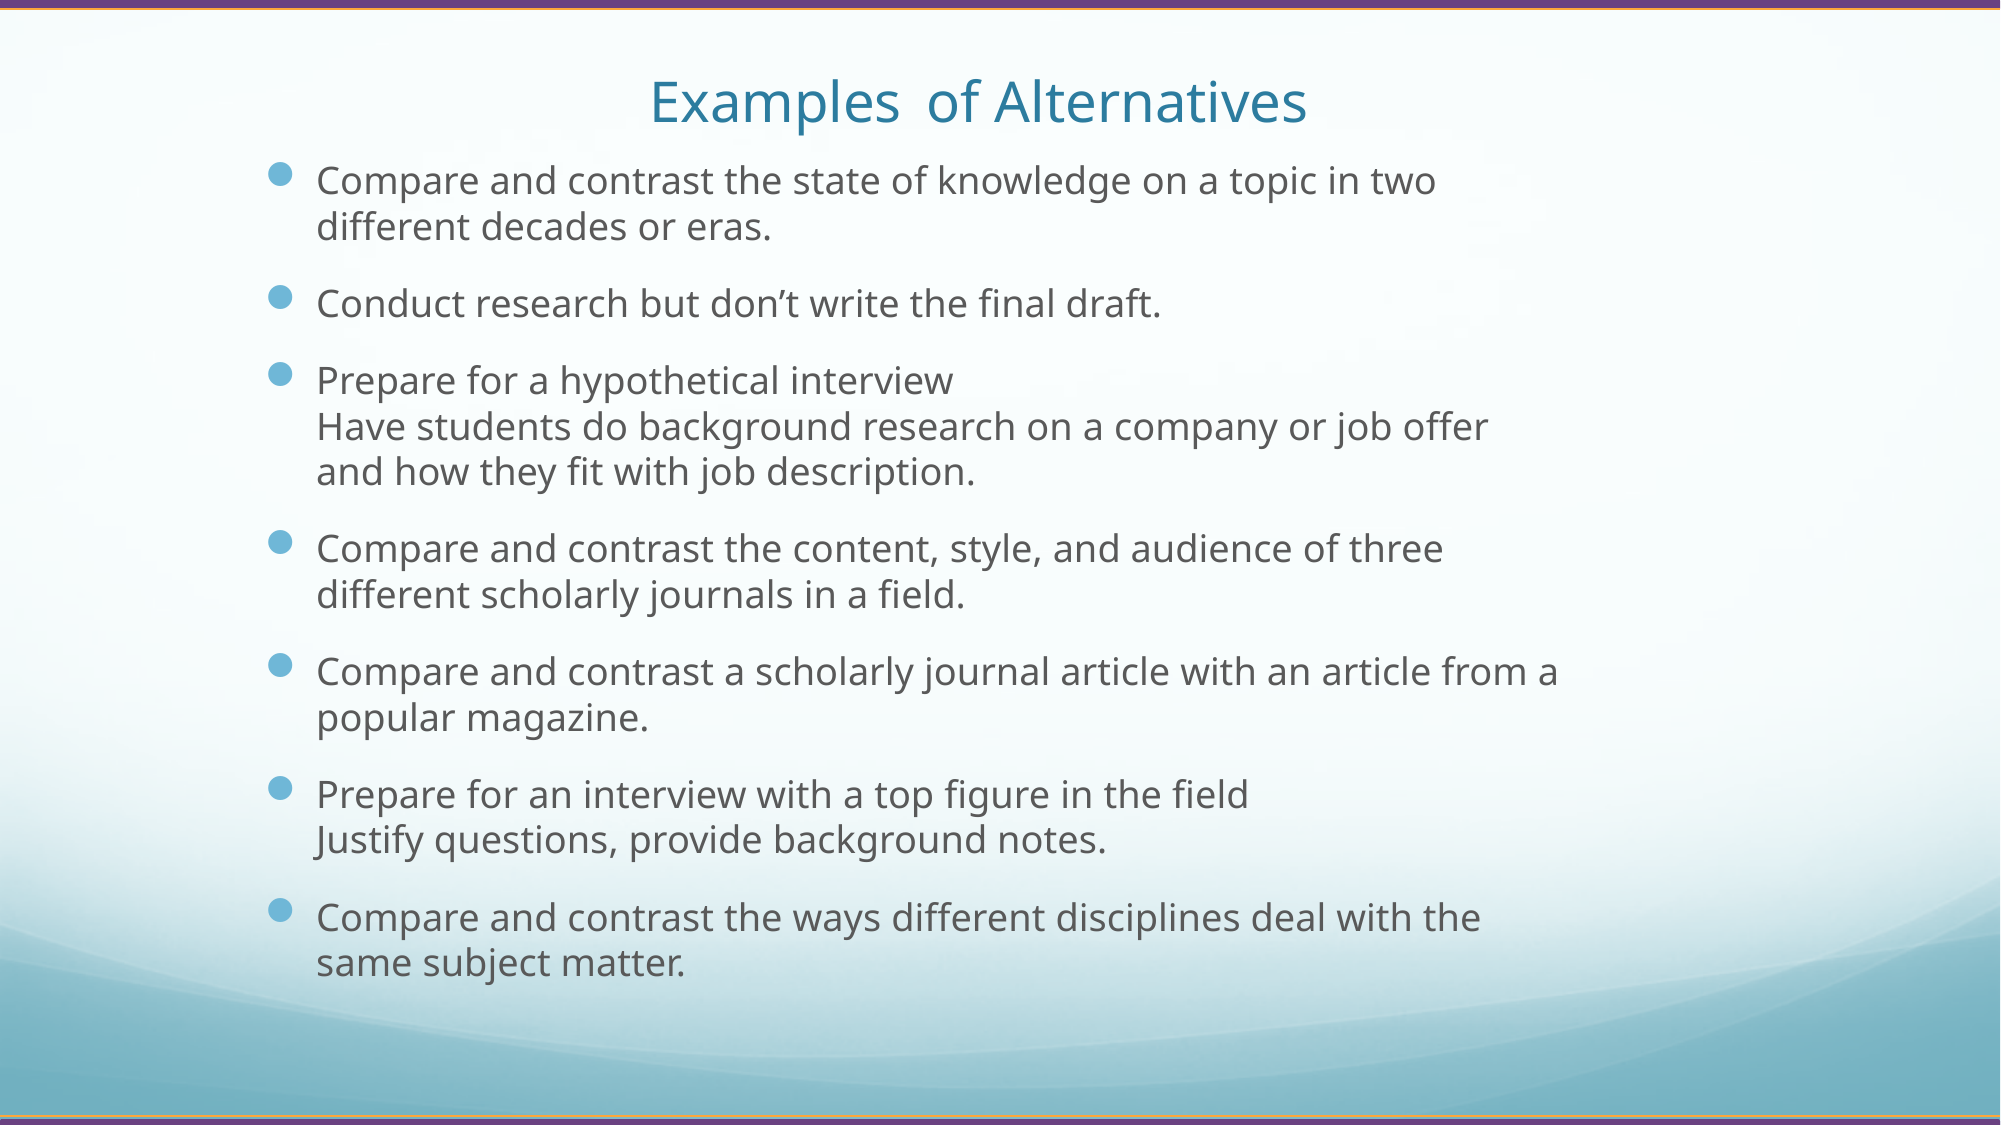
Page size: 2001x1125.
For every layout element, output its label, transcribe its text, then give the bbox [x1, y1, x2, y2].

title Examples of Alternatives [521, 21, 1436, 149]
list Compare and contrast the state of knowledge on a topic in two different decades or eras. Conduct research but don’t write the final draft. Prepare for a hypothetical interview Have students do background research on a company or job offer and how they fit with job description. Compare and contrast the content, style, and audience of three different scholarly journals in a field. Compare and contrast a scholarly journal article with an article from a popular magazine. Prepare for an interview with a top figure in the field Justify questions, provide background notes. Compare and contrast the ways different disciplines deal with the same subject matter. [249, 149, 1577, 1003]
